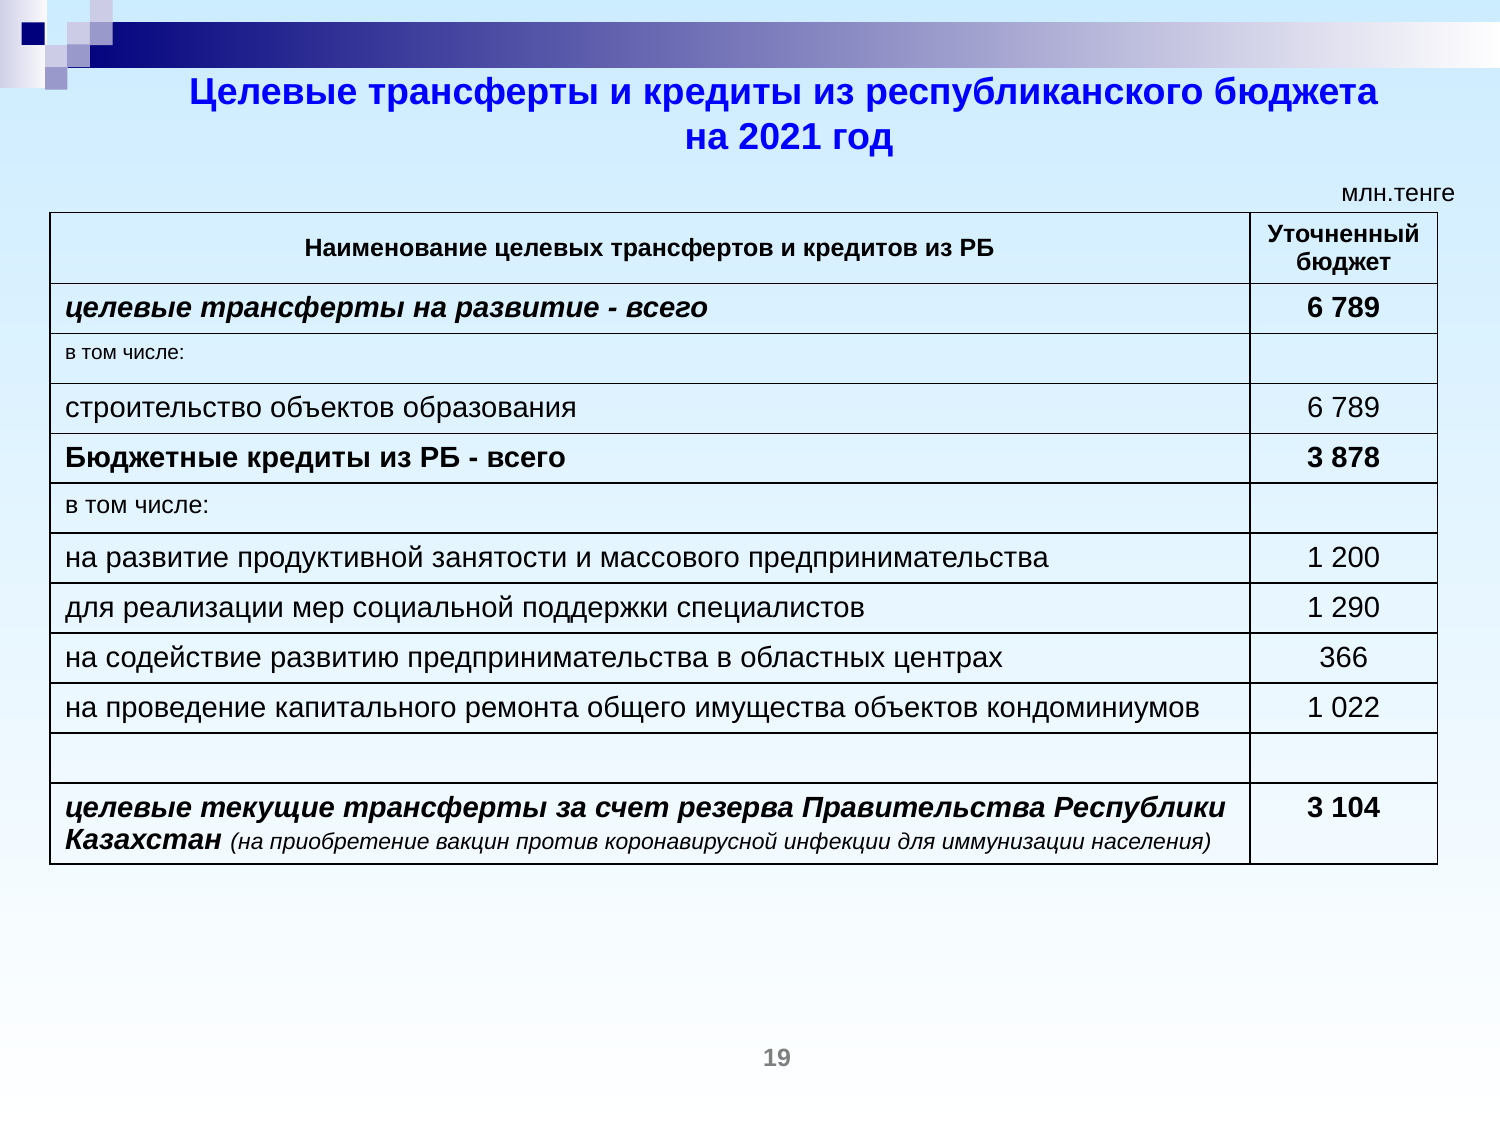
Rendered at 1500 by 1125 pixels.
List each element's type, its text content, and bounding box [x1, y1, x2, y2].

table_cell для реализации мер социальной поддержки специалистов [51, 584, 1249, 632]
table_cell в том числе: [51, 334, 1249, 383]
table_cell [51, 734, 1249, 782]
table_cell на содействие развитию предпринимательства в областных центрах [51, 634, 1249, 682]
text_box млн.тенге [1295, 174, 1500, 208]
table_cell 1 290 [1251, 584, 1437, 632]
table_cell [1251, 334, 1437, 383]
table_cell целевые трансферты на развитие - всего [51, 284, 1249, 333]
table_cell [1251, 484, 1437, 532]
table_cell на развитие продуктивной занятости и массового предпринимательства [51, 534, 1249, 582]
table_cell 3 878 [1251, 434, 1437, 482]
table_cell строительство объектов образования [51, 384, 1249, 433]
table_header Уточненный бюджет [1251, 213, 1437, 283]
table_header Наименование целевых трансфертов и кредитов из РБ [51, 213, 1249, 283]
table_cell 1 200 [1251, 534, 1437, 582]
table_cell 6 789 [1251, 284, 1437, 333]
table_cell 6 789 [1251, 384, 1437, 433]
table_cell на проведение капитального ремонта общего имущества объектов кондоминиумов [51, 684, 1249, 732]
table_cell 366 [1251, 634, 1437, 682]
table_cell Бюджетные кредиты из РБ - всего [51, 434, 1249, 482]
table_cell 3 104 [1251, 784, 1437, 863]
table_cell целевые текущие трансферты за счет резерва Правительства Республики Казахстан (на приобретение вакцин против коронавирусной инфекции для иммунизации населения) [51, 784, 1249, 863]
table_cell [1251, 734, 1437, 782]
table_cell в том числе: [51, 484, 1249, 532]
title Целевые трансферты и кредиты из республиканского бюджета на 2021 год [73, 87, 1500, 138]
table_cell 1 022 [1251, 684, 1437, 732]
text_box 19 [627, 1024, 928, 1088]
